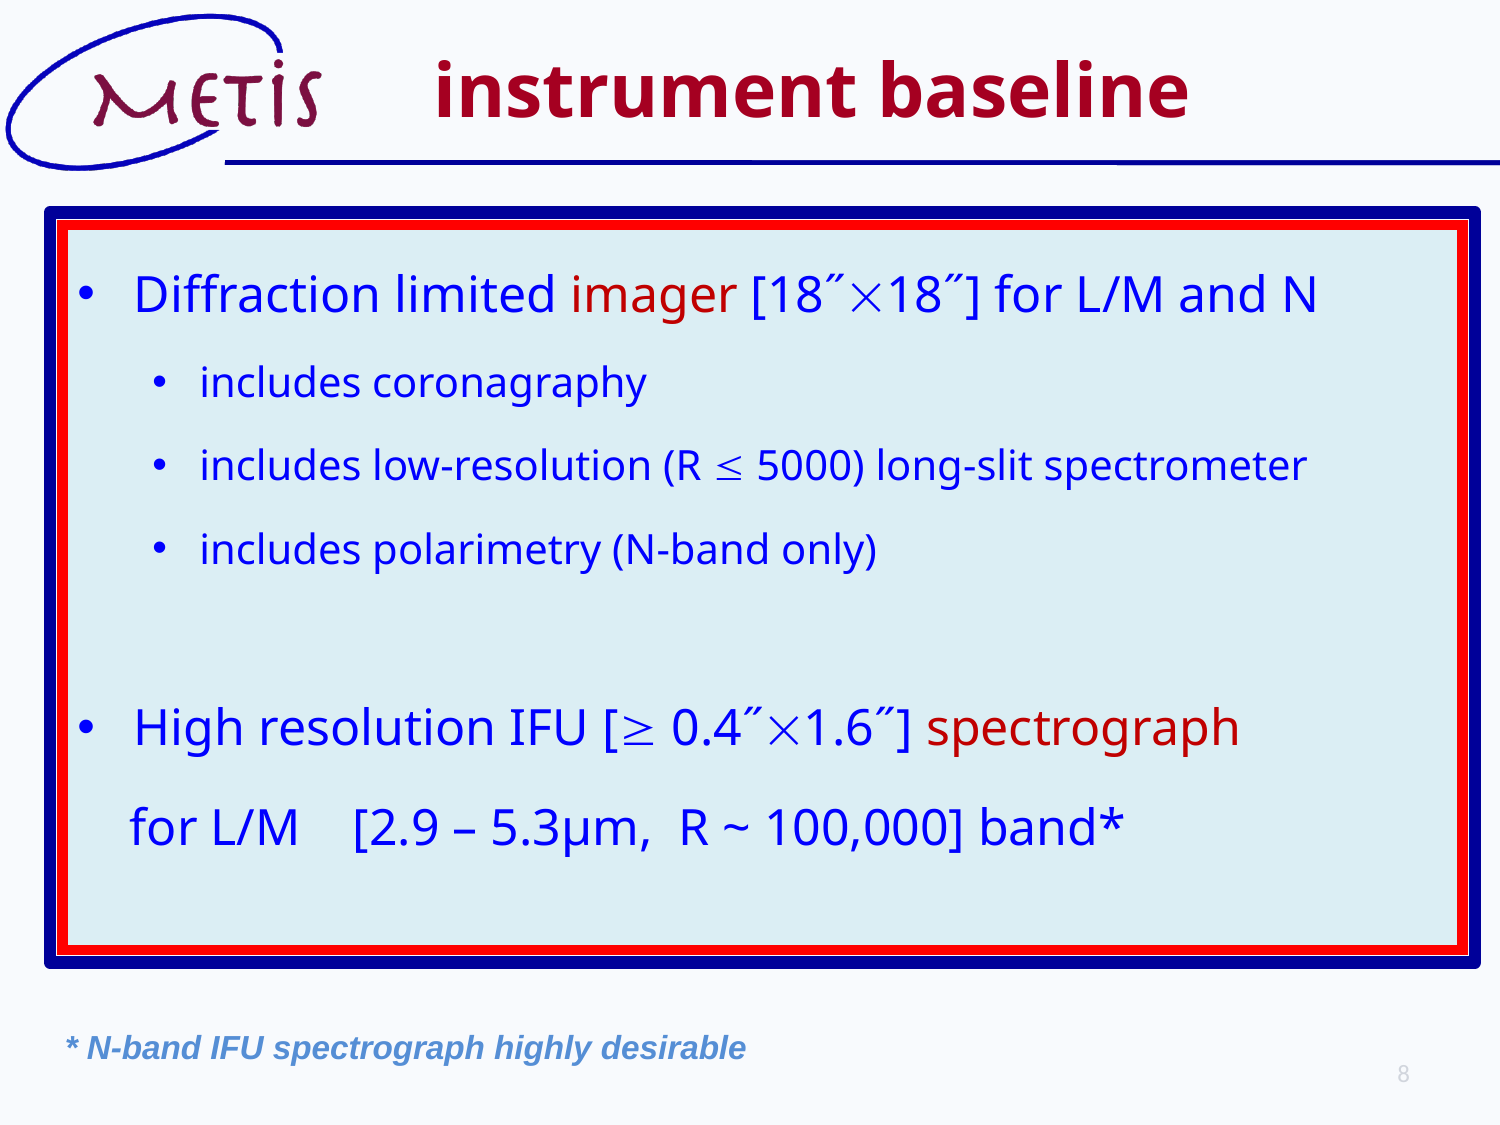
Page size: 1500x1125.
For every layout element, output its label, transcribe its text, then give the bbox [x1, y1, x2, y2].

slide_number 8 [1074, 1075, 1425, 1103]
text_box * N-band IFU spectrograph highly desirable [49, 1019, 1463, 1075]
picture [0, 0, 337, 188]
title instrument baseline [341, 12, 1301, 160]
text_box [48, 210, 1477, 964]
